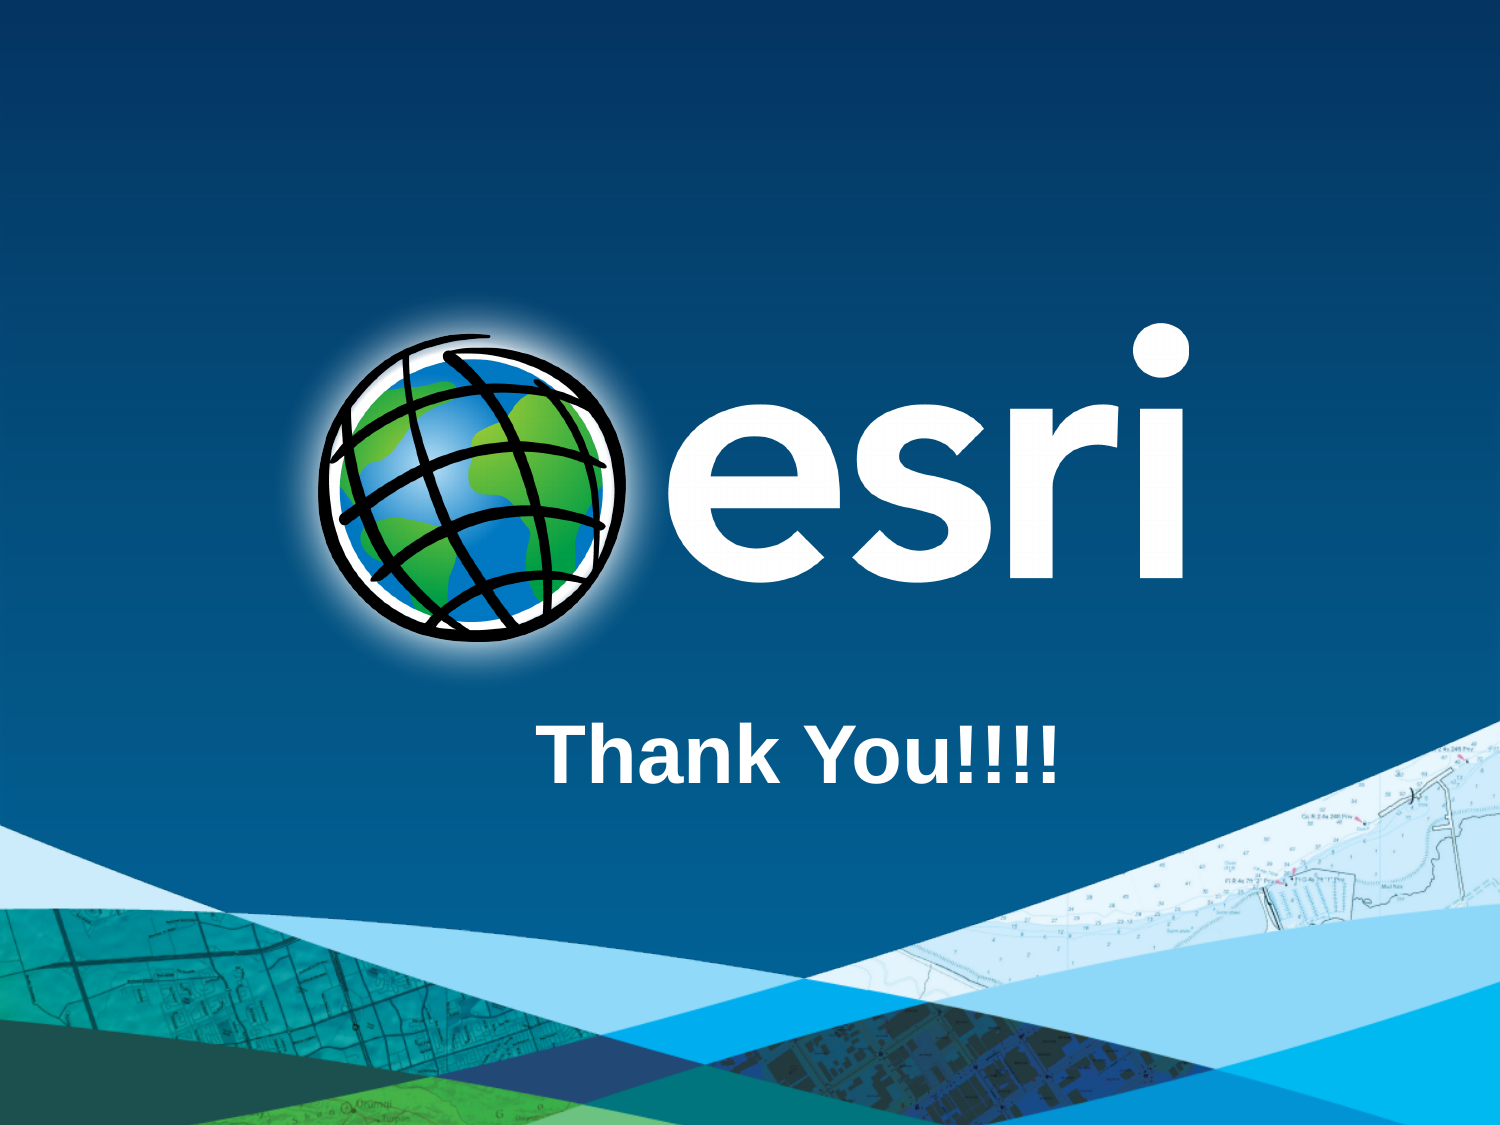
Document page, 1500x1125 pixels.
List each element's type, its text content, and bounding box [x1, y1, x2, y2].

title Thank You!!!! [162, 699, 1438, 942]
picture [0, 283, 1500, 1125]
